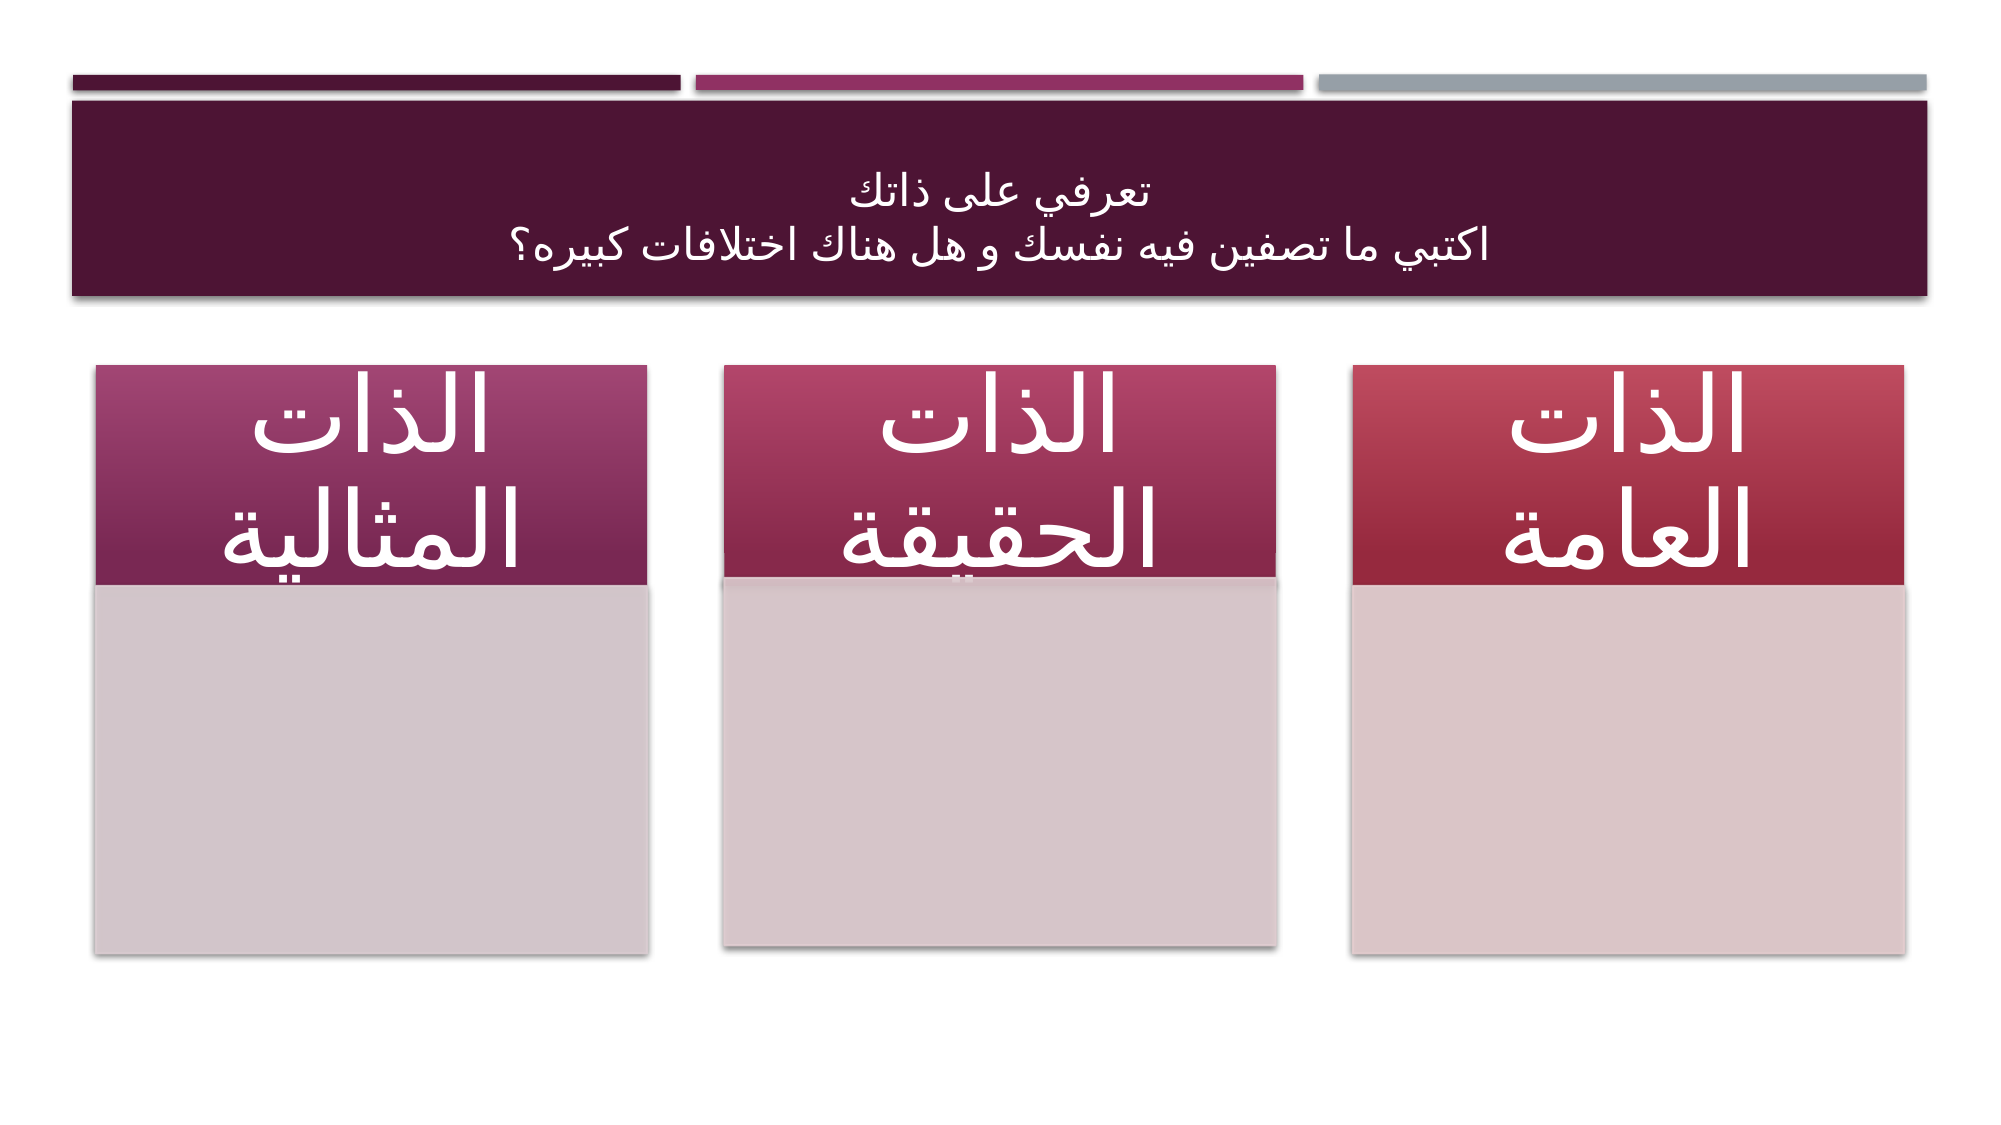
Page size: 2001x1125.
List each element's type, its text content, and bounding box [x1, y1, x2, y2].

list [94, 357, 1906, 962]
title تعرفي على ذاتك اكتبي ما تصفين فيه نفسك و هل هناك اختلافات كبيره؟ [95, 152, 1905, 277]
